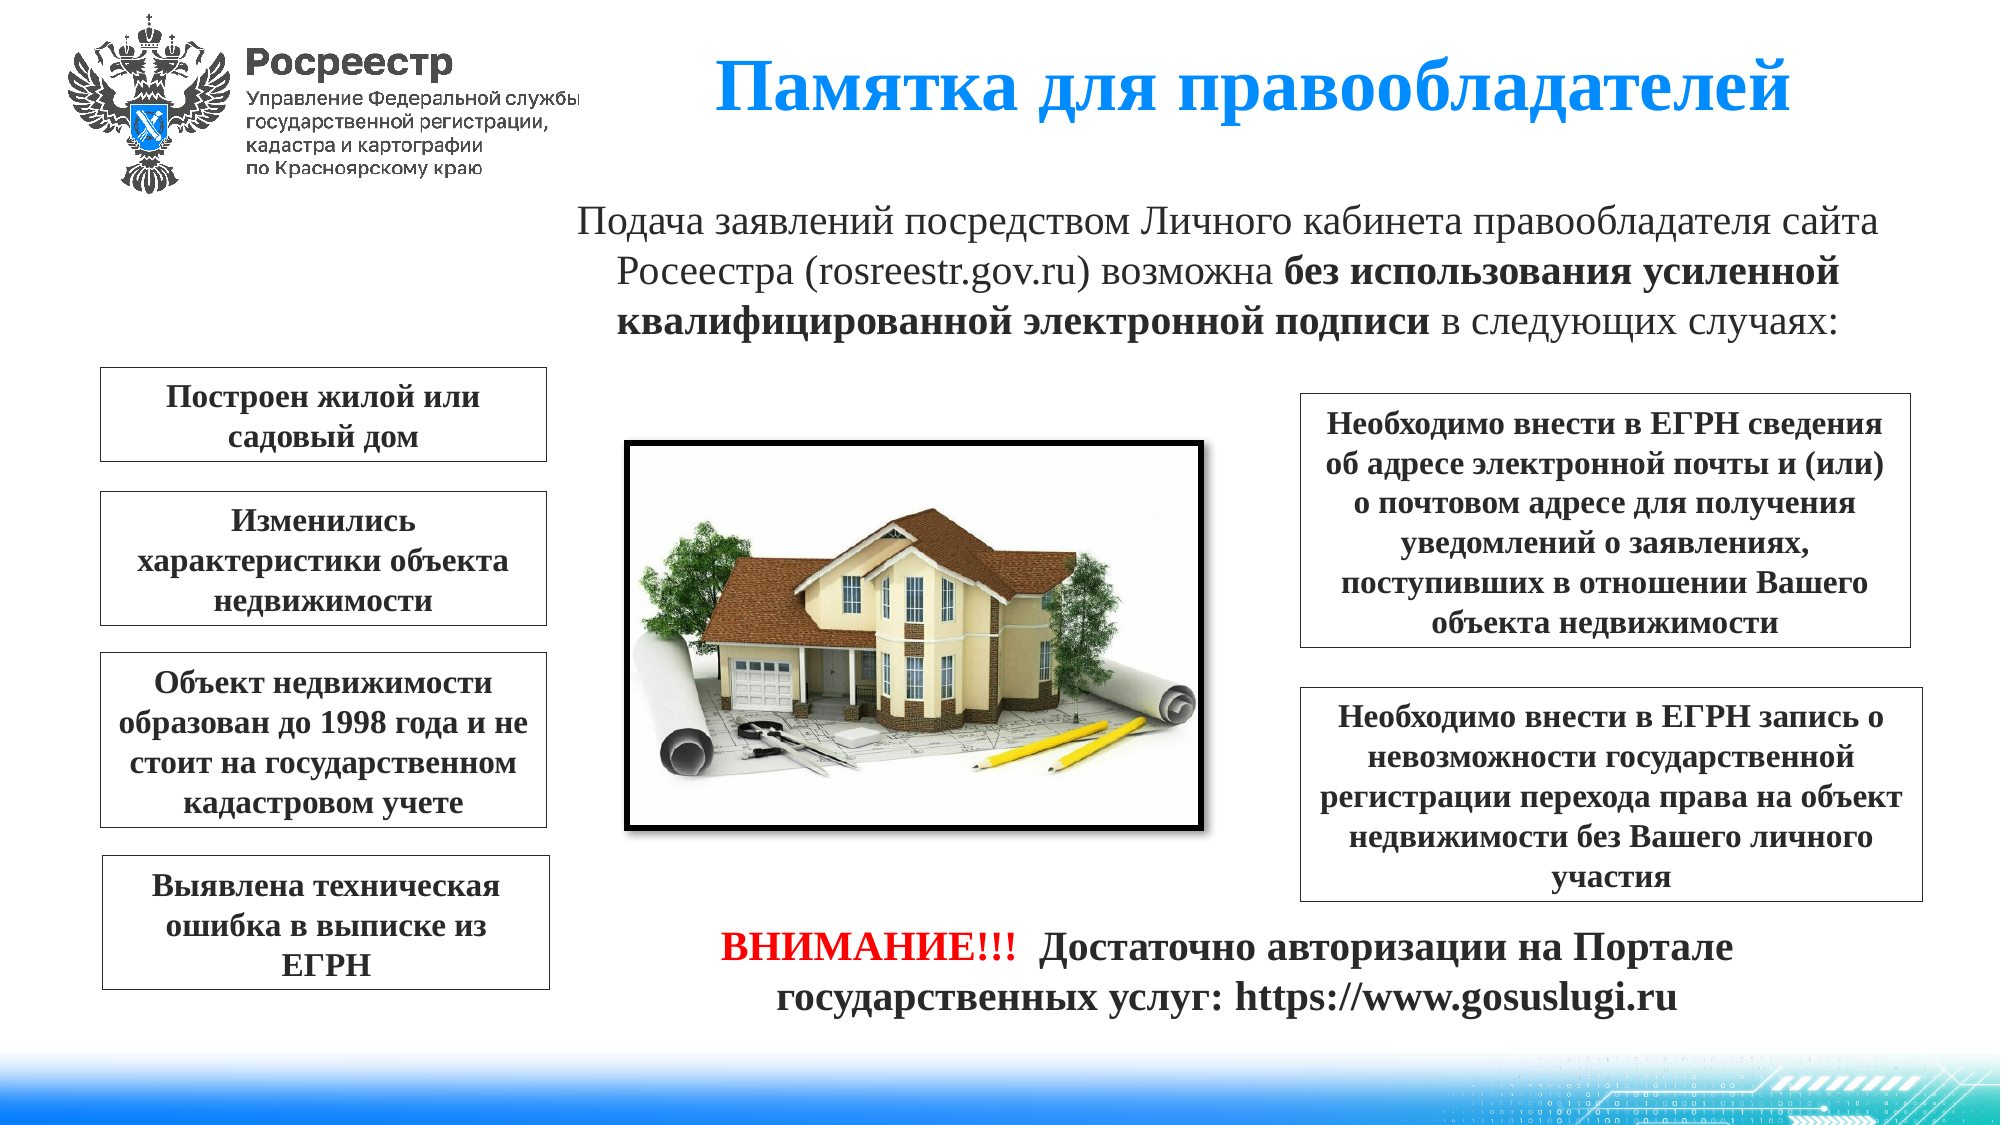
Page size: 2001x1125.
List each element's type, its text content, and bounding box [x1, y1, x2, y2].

text_box Необходимо внести в ЕГРН запись о невозможности государственной регистрации перехода права на объект недвижимости без Вашего личного участия [1300, 687, 1923, 902]
text_box Необходимо внести в ЕГРН сведения об адресе электронной почты и (или) о почтовом адресе для получения уведомлений о заявлениях, поступивших в отношении Вашего объекта недвижимости [1300, 393, 1911, 648]
text_box Построен жилой или садовый дом [100, 367, 547, 462]
text_box ВНИМАНИЕ!!! Достаточно авторизации на Портале государственных услуг: https://www.gosuslugi.ru [544, 911, 1911, 1027]
picture [630, 446, 1199, 825]
text_box Выявлена техническая ошибка в выписке из ЕГРН [102, 855, 550, 990]
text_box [0, 1053, 2000, 1125]
text_box Изменились характеристики объекта недвижимости [100, 491, 547, 626]
text_box Подача заявлений посредством Личного кабинета правообладателя сайта Росеестра (rosreestr.gov.ru) возможна без использования усиленной квалифицированной электронной подписи в следующих случаях: [514, 185, 1943, 351]
text_box Памятка для правообладателей [579, 27, 2000, 133]
text_box Объект недвижимости образован до 1998 года и не стоит на государственном кадастровом учете [100, 652, 547, 828]
picture [68, 14, 579, 194]
